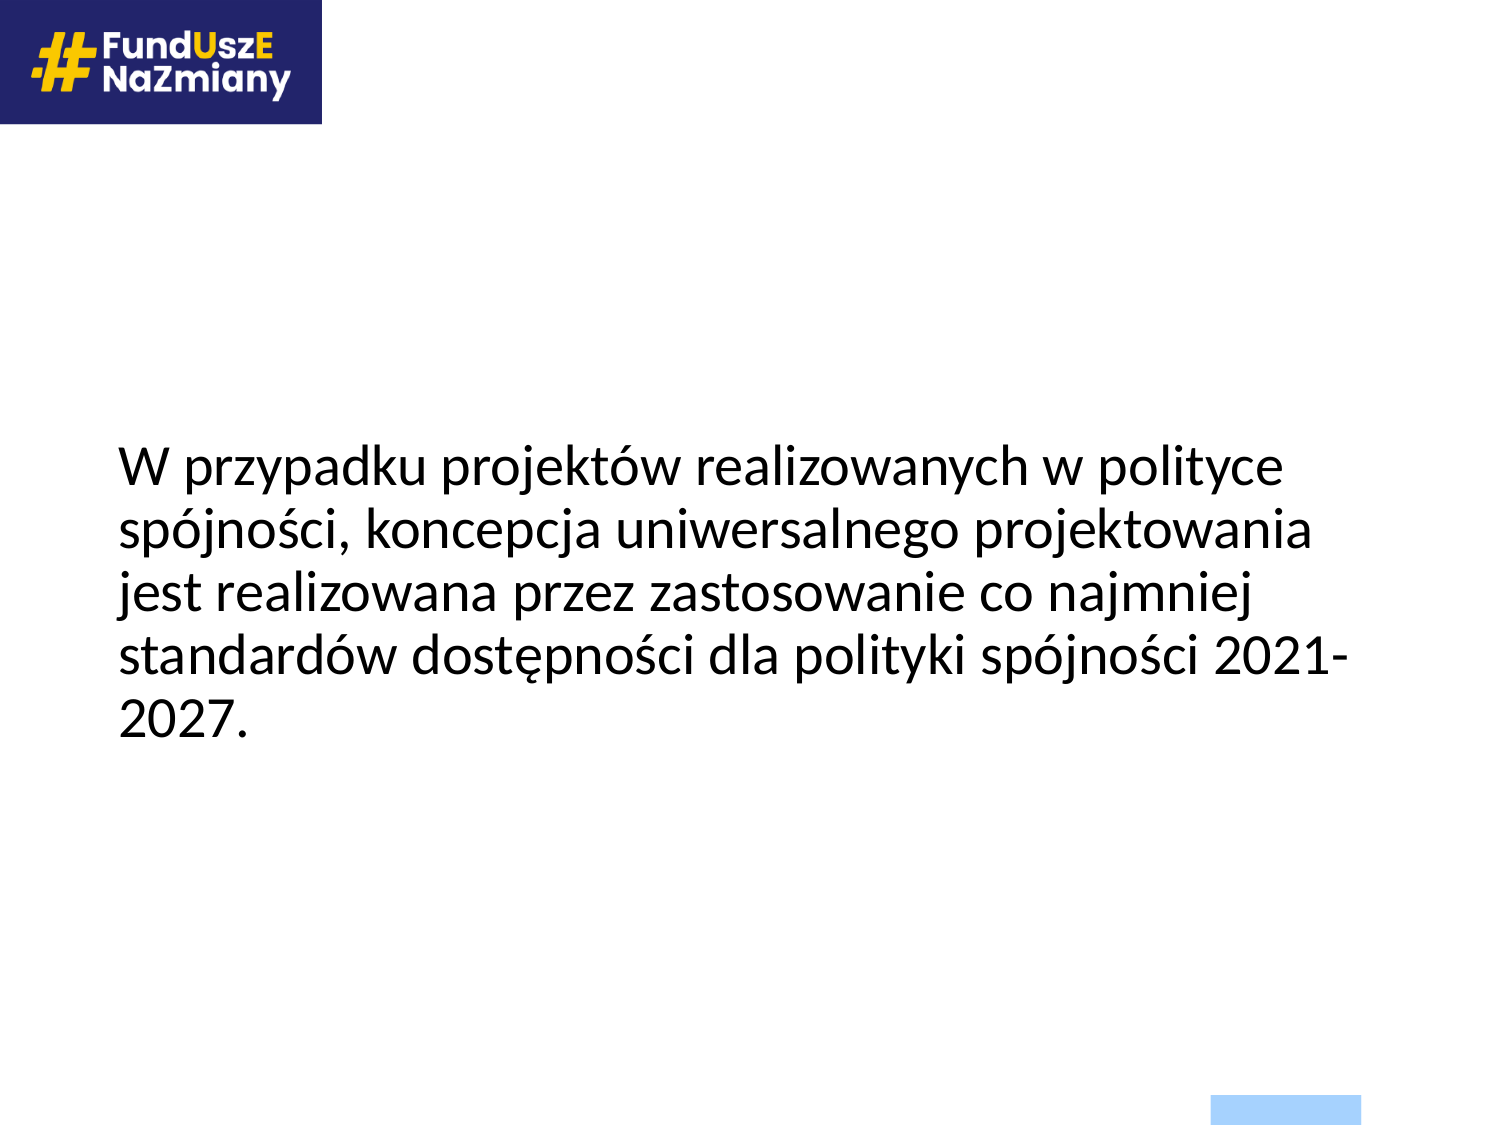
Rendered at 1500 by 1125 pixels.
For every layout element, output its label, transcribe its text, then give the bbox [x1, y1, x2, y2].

list W przypadku projektów realizowanych w polityce spójności, koncepcja uniwersalnego projektowania jest realizowana przez zastosowanie co najmniej standardów dostępności dla polityki spójności 2021-2027. [103, 337, 1397, 1048]
picture [0, 0, 1500, 1125]
